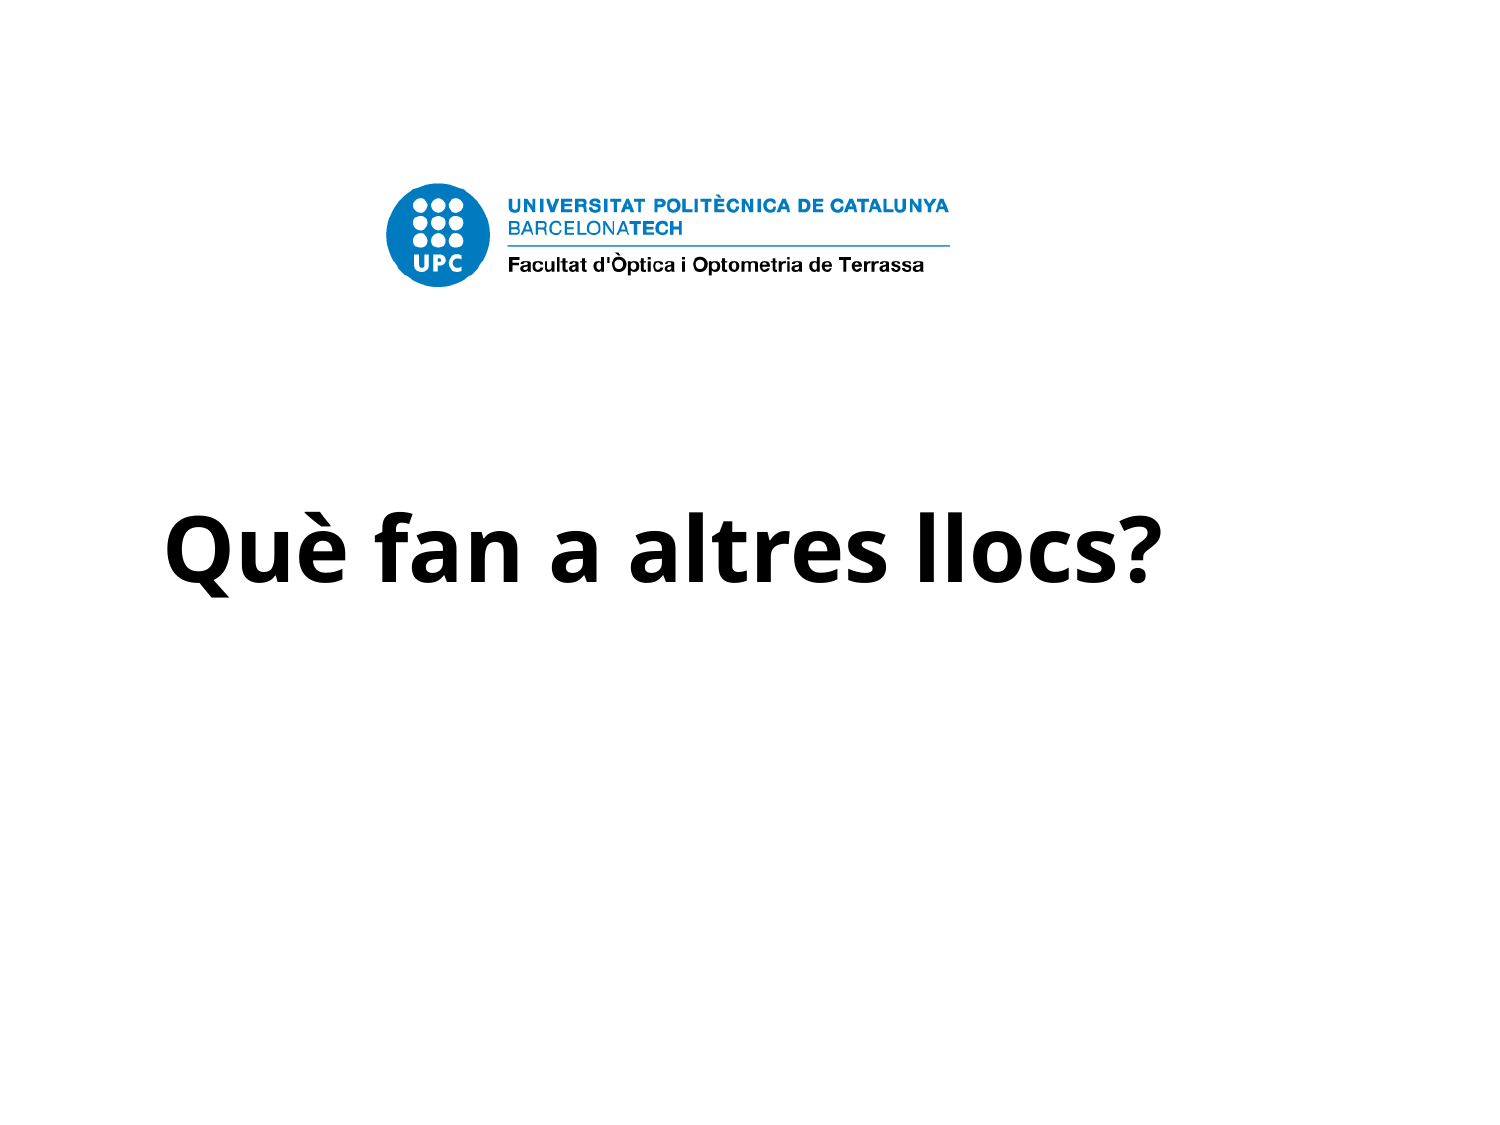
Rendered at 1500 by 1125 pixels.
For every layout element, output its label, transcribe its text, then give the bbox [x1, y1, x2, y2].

text_box Què fan a altres llocs? [147, 483, 1311, 609]
picture [371, 160, 966, 320]
